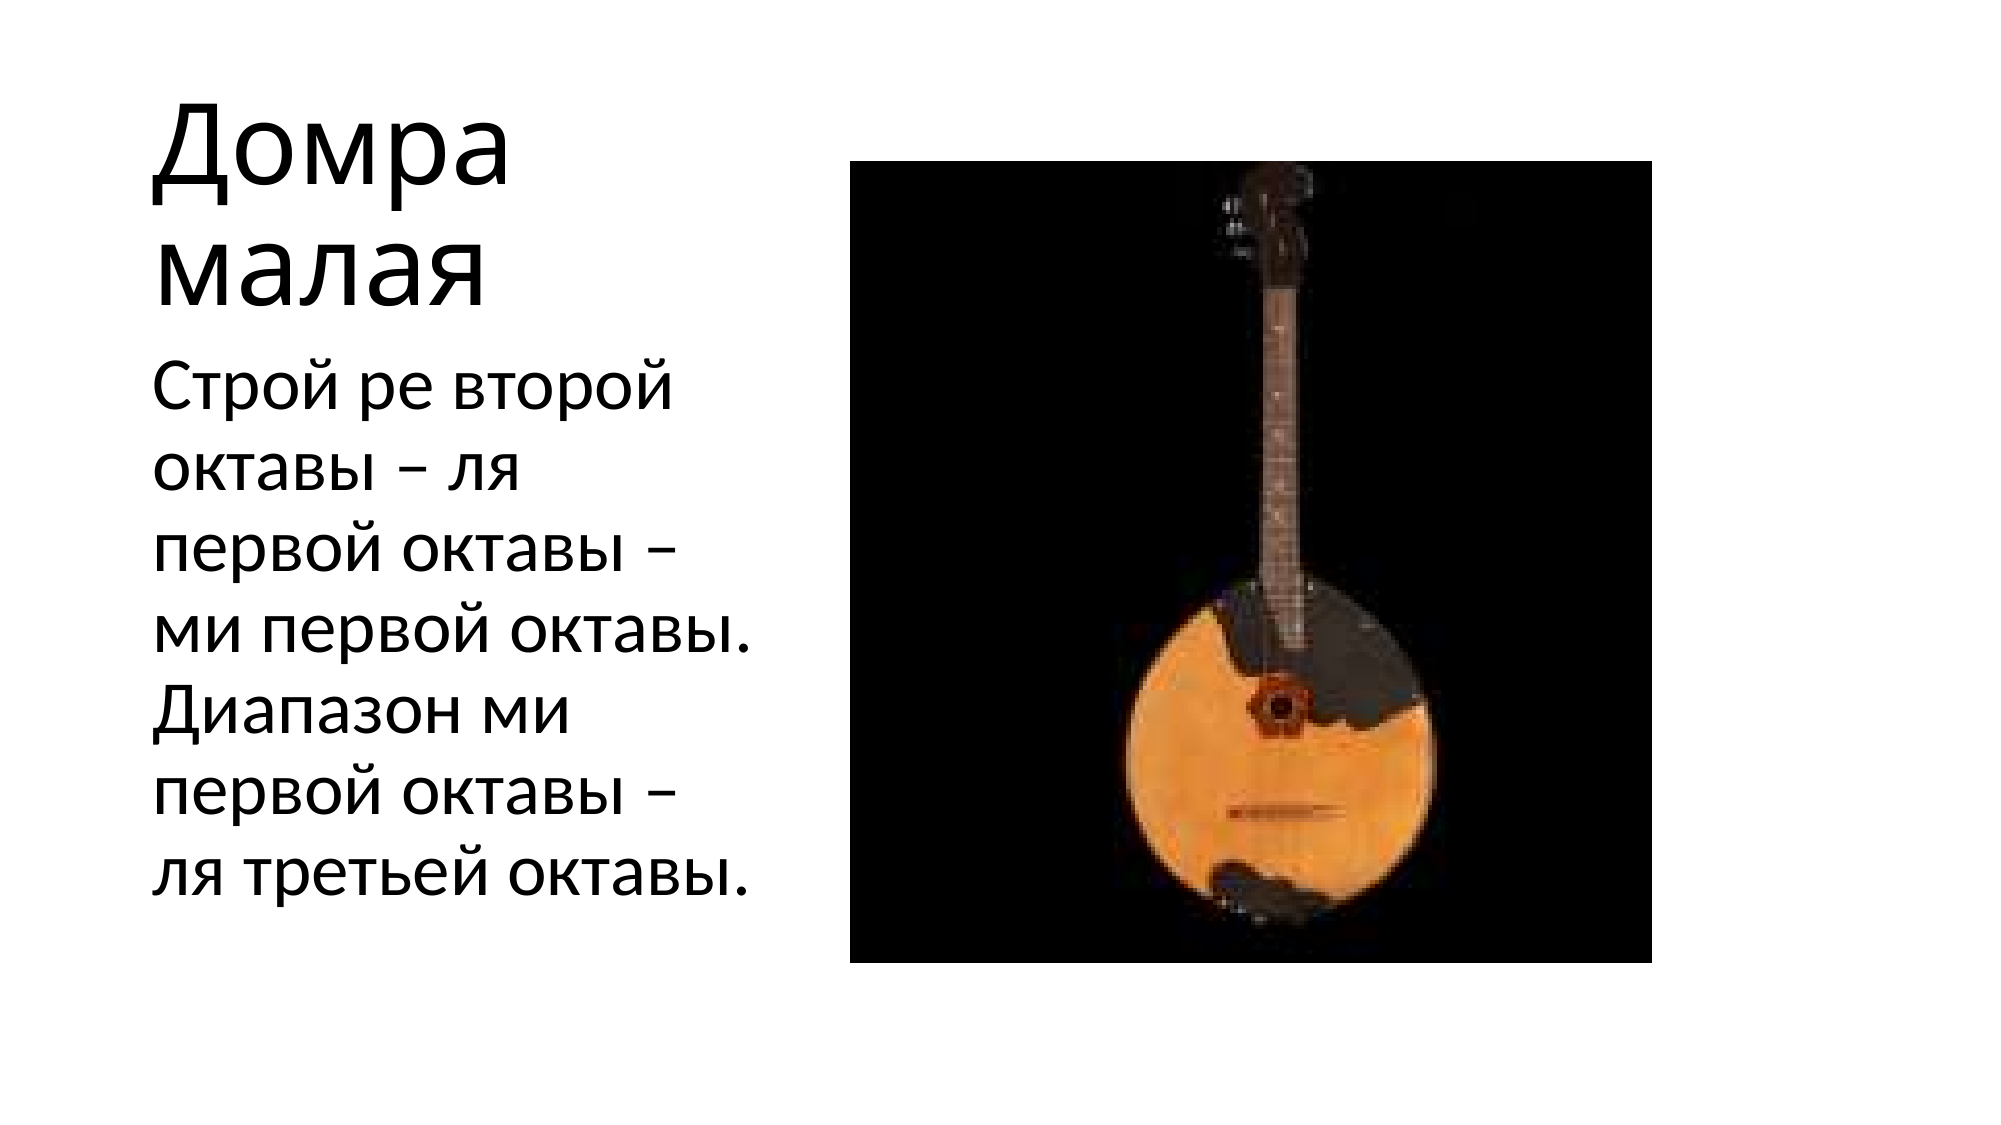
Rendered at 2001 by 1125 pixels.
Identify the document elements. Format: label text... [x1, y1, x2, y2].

picture [850, 161, 1863, 963]
list Строй ре второй октавы – ля первой октавы – ми первой октавы. Диапазон ми первой октавы – ля третьей октавы. [137, 337, 783, 963]
title Домра малая [137, 75, 783, 337]
